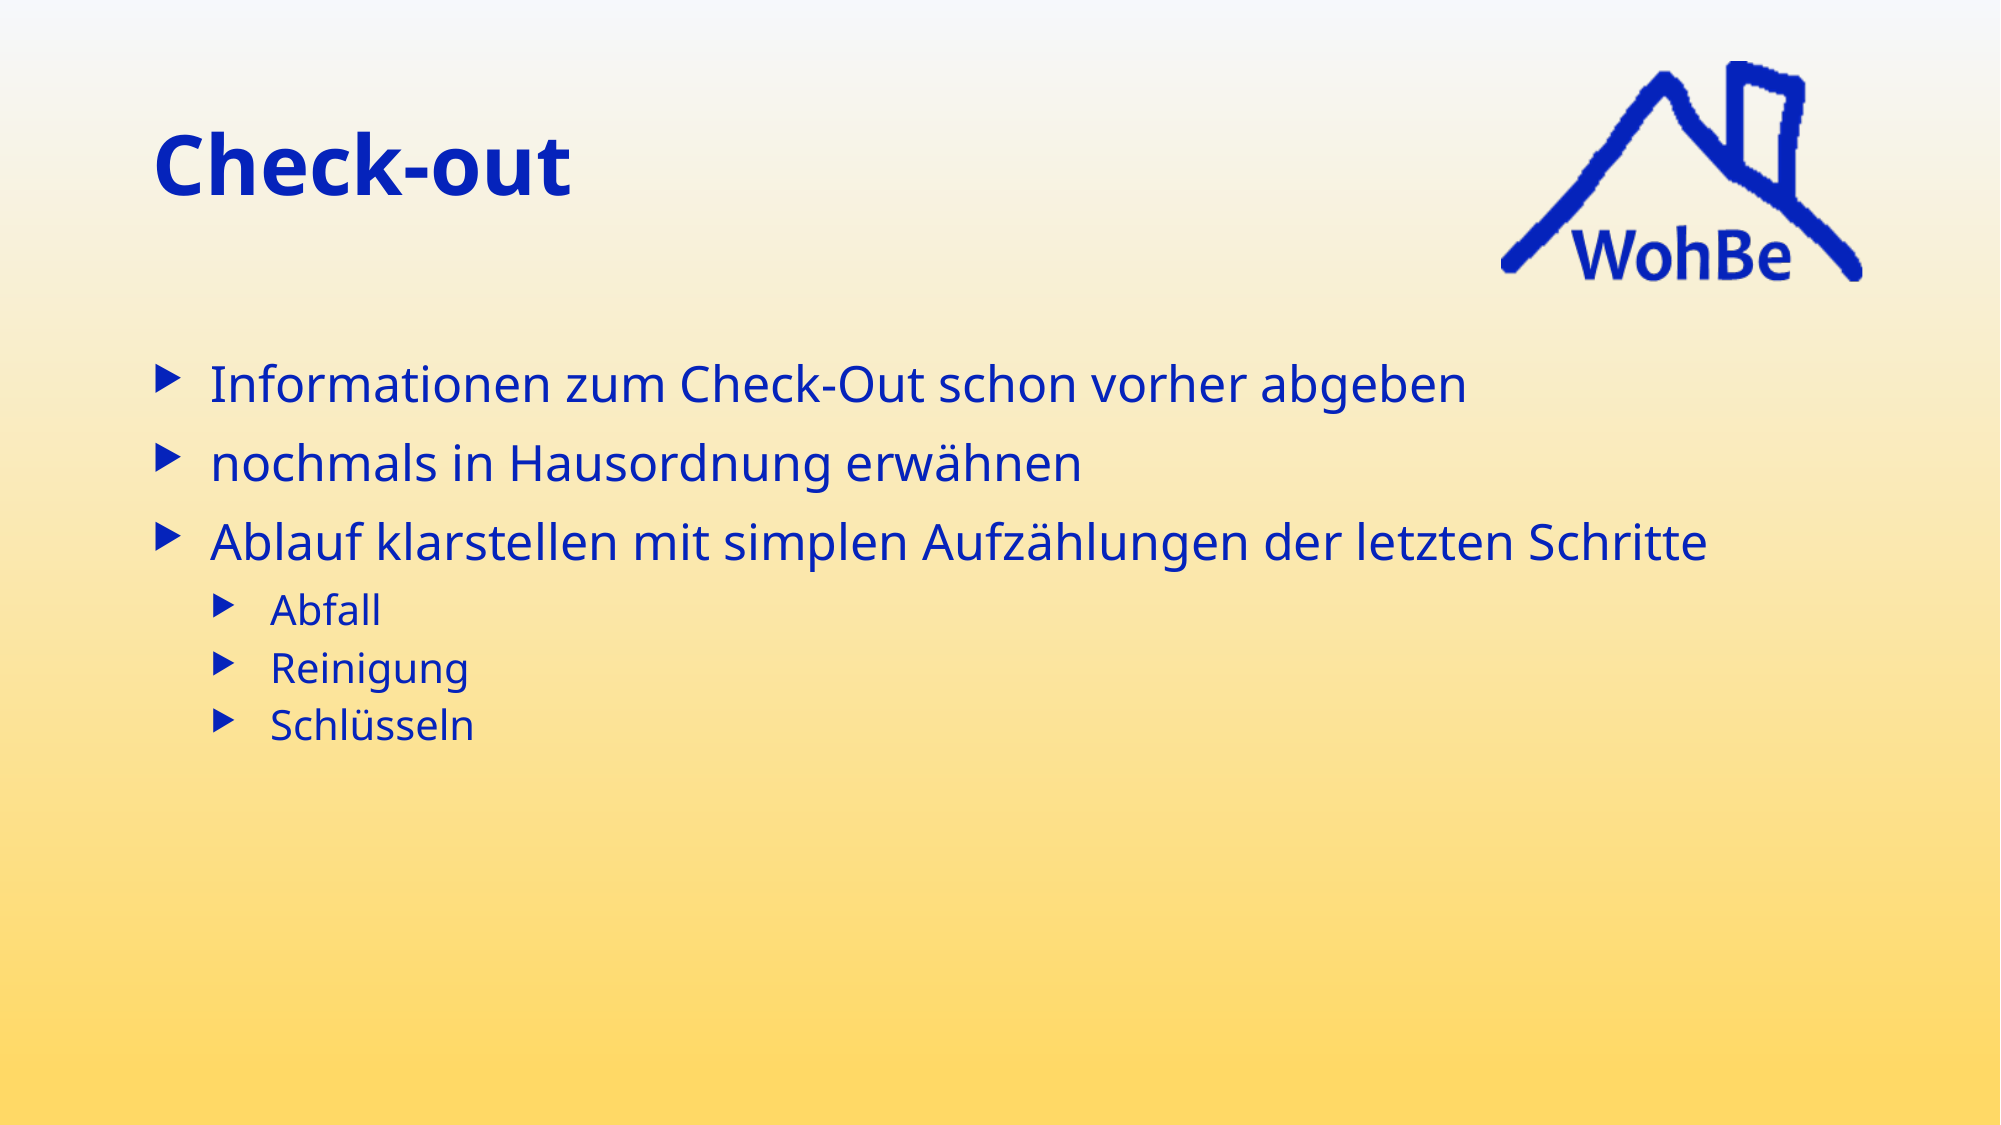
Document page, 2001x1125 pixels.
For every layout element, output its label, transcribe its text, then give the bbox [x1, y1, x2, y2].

picture [1501, 61, 1863, 285]
title Check-out [137, 59, 1480, 278]
list Informationen zum Check-Out schon vorher abgeben nochmals in Hausordnung erwähnen Ablauf klarstellen mit simplen Aufzählungen der letzten Schritte Abfall Reinigung Schlüsseln [137, 351, 1863, 1066]
